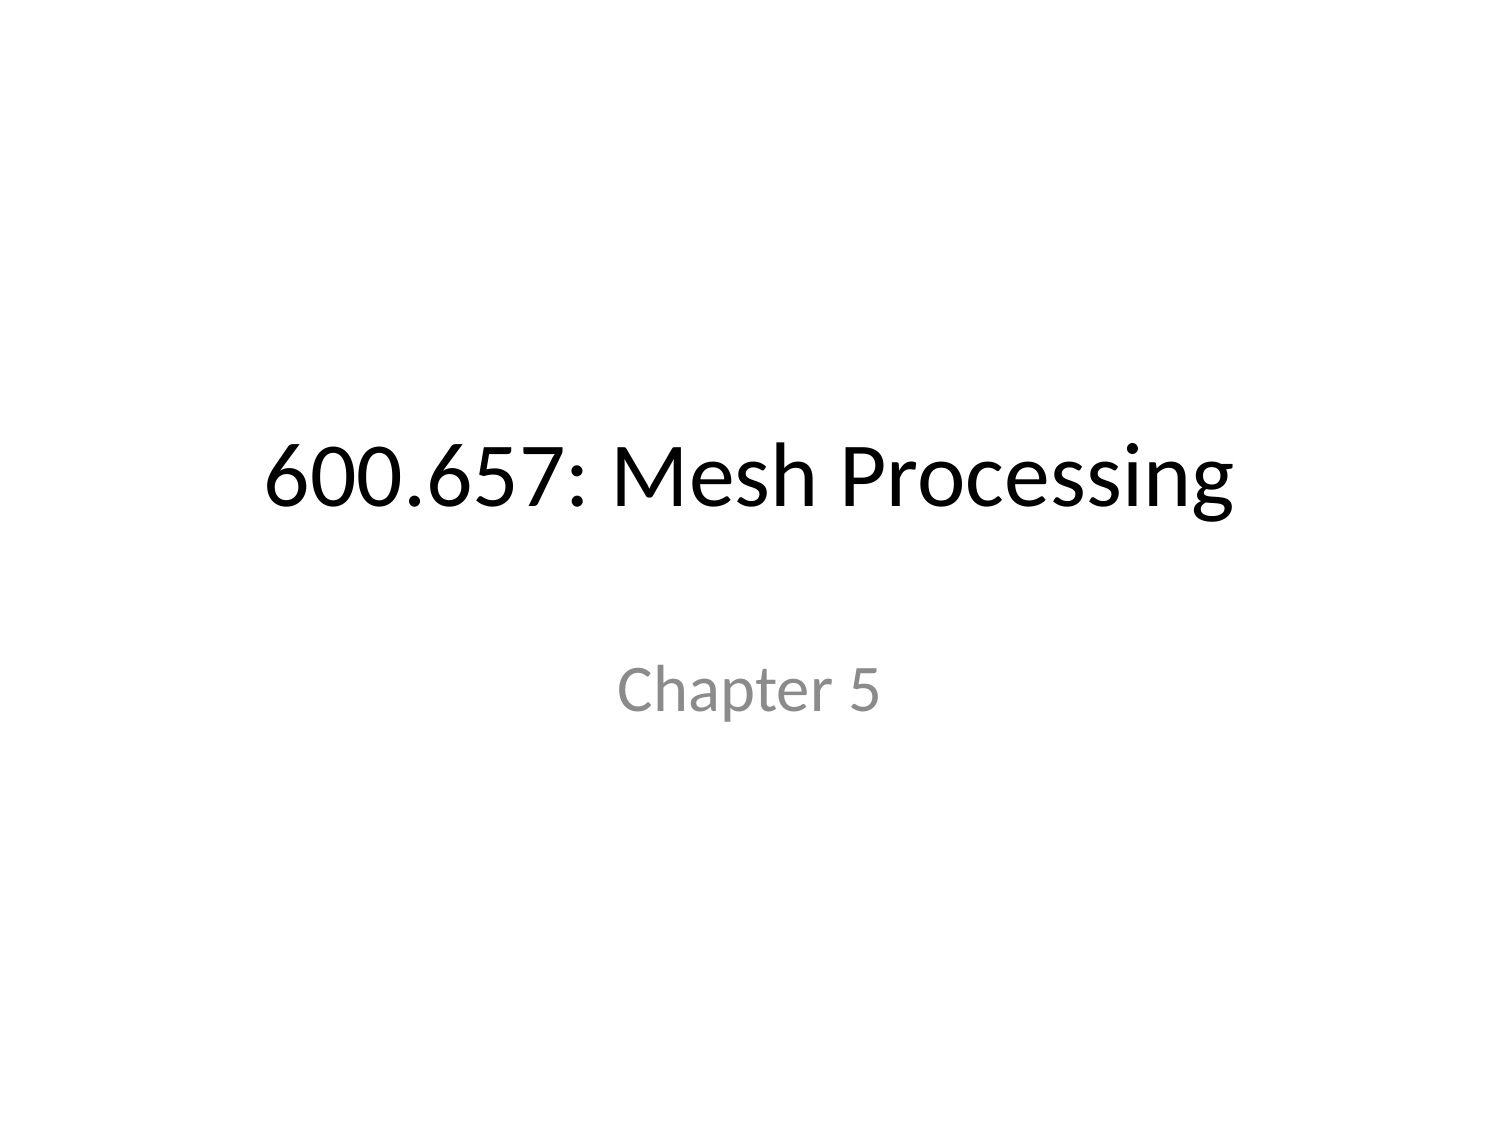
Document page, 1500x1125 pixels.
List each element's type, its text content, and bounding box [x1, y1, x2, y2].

subtitle Chapter 5 [225, 637, 1275, 925]
title 600.657: Mesh Processing [112, 349, 1388, 591]
